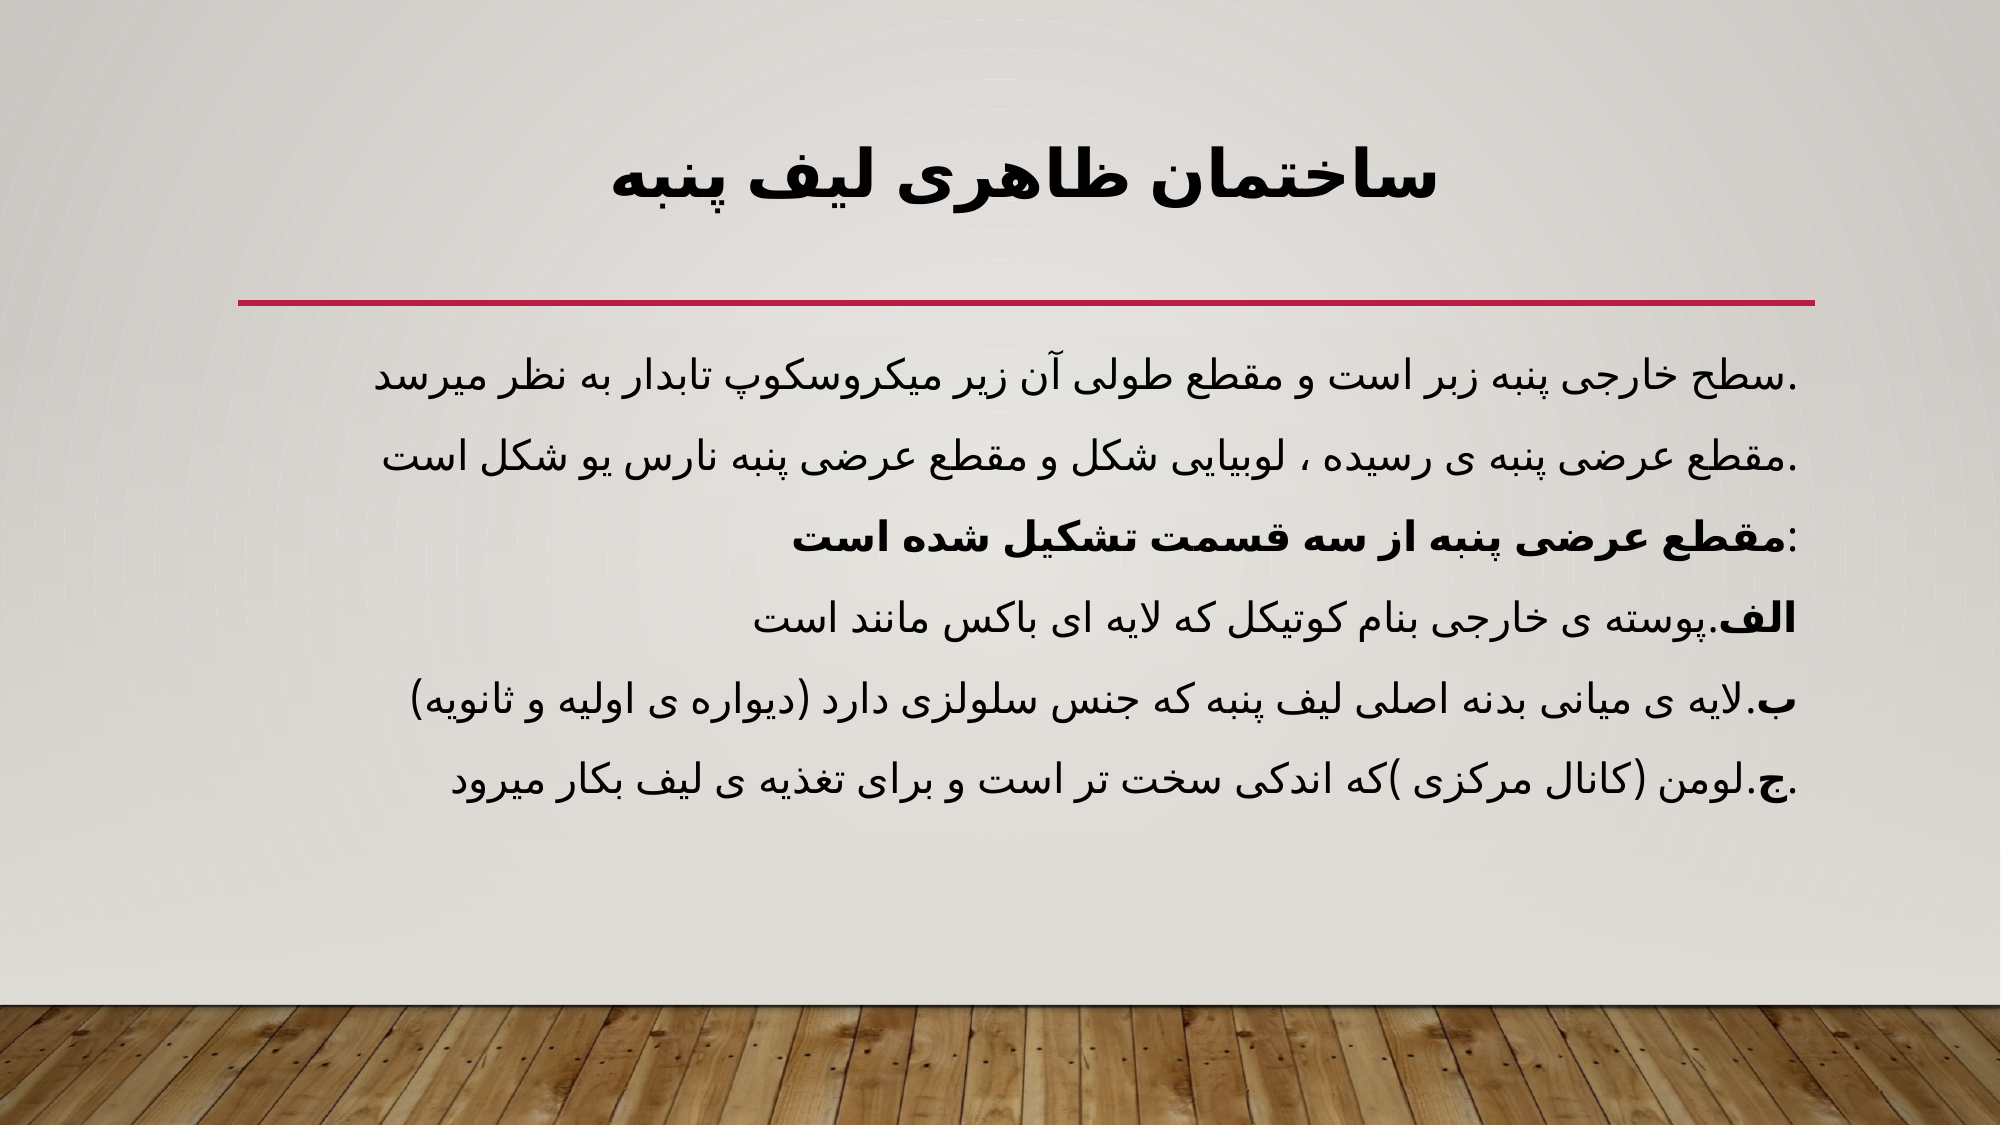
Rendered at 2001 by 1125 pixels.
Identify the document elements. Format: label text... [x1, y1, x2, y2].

list سطح خارجی پنبه زبر است و مقطع طولی آن زیر میکروسکوپ تابدار به نظر میرسد. مقطع عرضی پنبه ی رسیده ، لوبیایی شکل و مقطع عرضی پنبه نارس یو شکل است. مقطع عرضی پنبه از سه قسمت تشکیل شده است: الف.پوسته ی خارجی بنام کوتیکل که لایه ای باکس مانند است ب.لایه ی میانی بدنه اصلی لیف پنبه که جنس سلولزی دارد (دیواره ی اولیه و ثانویه) ج.لومن (کانال مرکزی )که اندکی سخت تر است و برای تغذیه ی لیف بکار میرود. [238, 330, 1814, 897]
title ساختمان ظاهری لیف پنبه [238, 131, 1814, 305]
picture [0, 1005, 2000, 1125]
